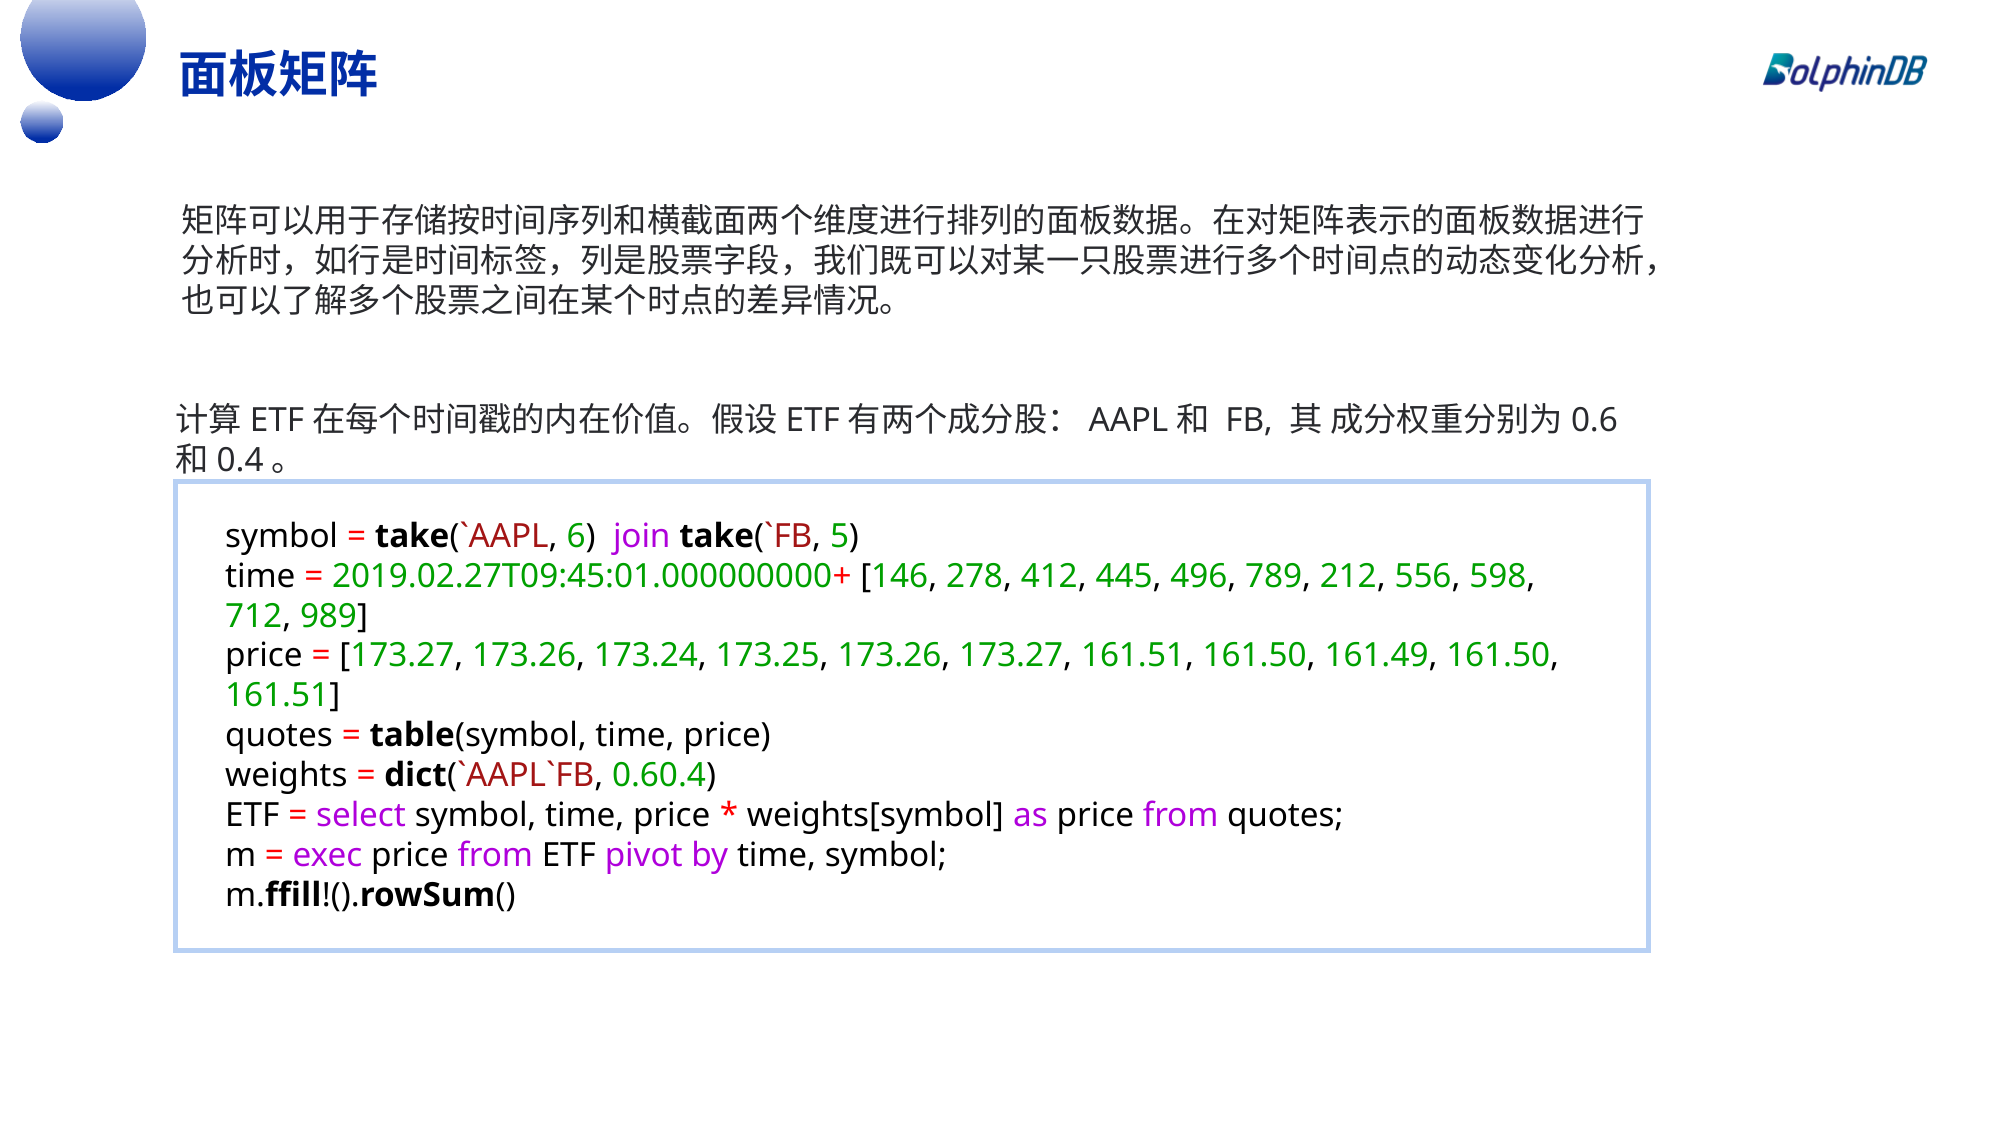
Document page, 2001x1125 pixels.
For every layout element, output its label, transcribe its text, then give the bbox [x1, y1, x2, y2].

text_box [174, 486, 1650, 952]
text_box 面板矩阵 [163, 35, 808, 110]
text_box [19, 99, 64, 144]
text_box 矩阵可以用于存储按时间序列和横截面两个维度进行排列的面板数据。在对矩阵表示的面板数据进行分析时，如行是时间标签，列是股票字段，我们既可以对某一只股票进行多个时间点的动态变化分析，也可以了解多个股票之间在某个时点的差异情况。 [166, 192, 1668, 327]
text_box 计算ETF在每个时间戳的内在价值。假设ETF有两个成分股：AAPL和 FB, 其 成分权重分别为0.6和0.4。 [160, 391, 1657, 486]
picture [1755, 47, 1929, 93]
text_box symbol = take(`AAPL, 6) join take(`FB, 5) time = 2019.02.27T09:45:01.000000000+ [146, 278, 412, 445, 496, 789, 212, 556, 598, 712, 989] price = [173.27, 173.26, 173.24, 173.25, 173.26, 173.27, 161.51, 161.50, 161.49, 161.50, 161.51] quotes = table(symbol, time, price) weights = dict(`AAPL`FB, 0.60.4) ETF = select symbol, time, price * weights[symbol] as price from quotes; m = exec price from ETF pivot by time, symbol; m.ffill!().rowSum() [210, 506, 1611, 921]
text_box [19, 0, 147, 102]
